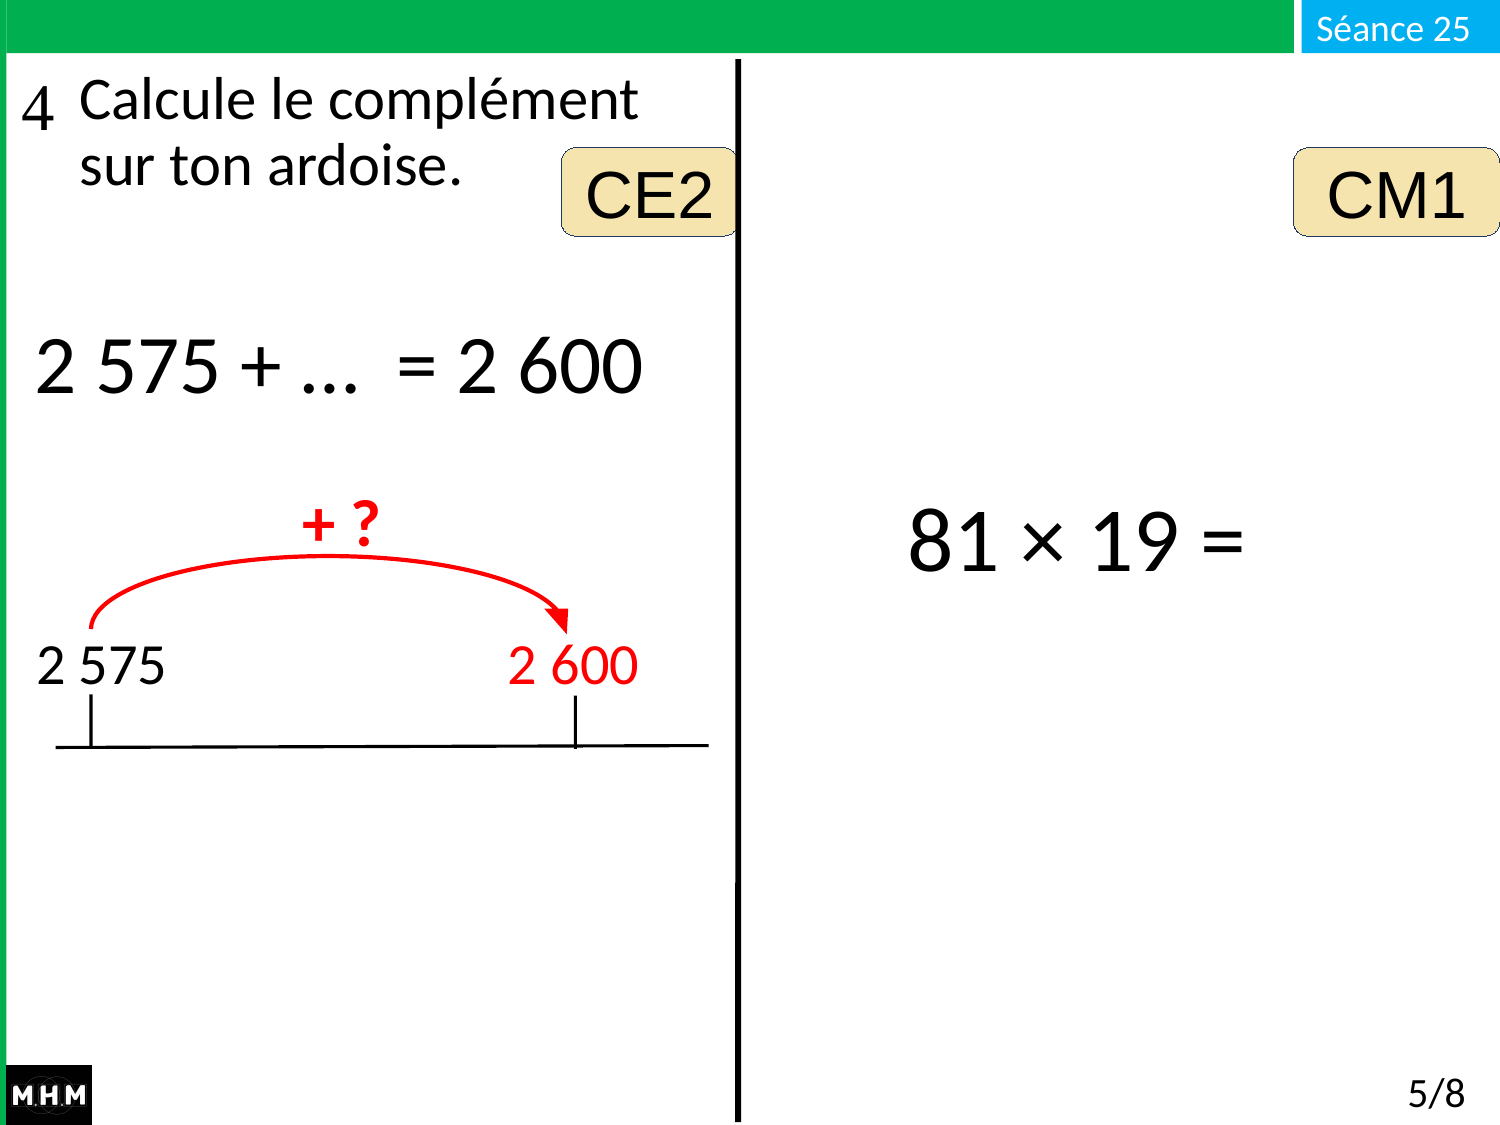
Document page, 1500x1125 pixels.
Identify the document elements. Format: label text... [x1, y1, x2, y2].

list 5/8 [1373, 1064, 1500, 1125]
text_box CM1 [1293, 147, 1500, 237]
picture [6, 1065, 92, 1125]
text_box CE2 [561, 147, 738, 237]
text_box 2 575 + … = 2 600 [0, 303, 680, 418]
text_box 81 × 19 = [767, 472, 1387, 598]
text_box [20, 472, 709, 749]
text_box Calcule le complément sur ton ardoise. [64, 58, 709, 207]
